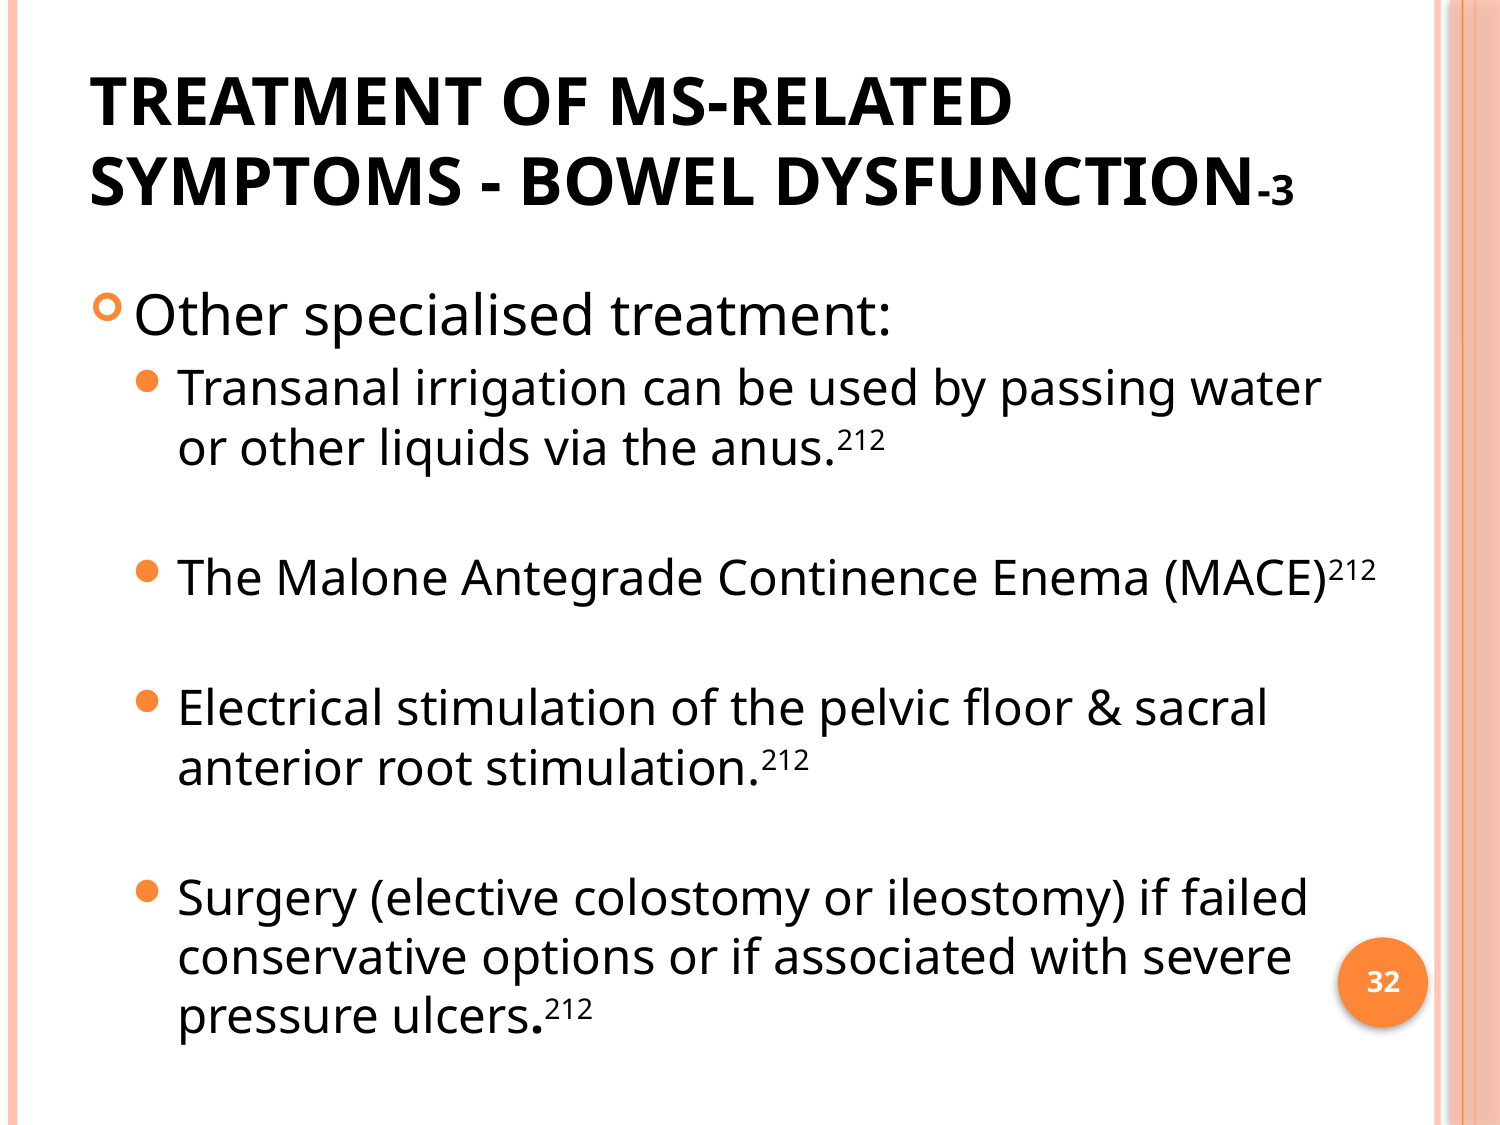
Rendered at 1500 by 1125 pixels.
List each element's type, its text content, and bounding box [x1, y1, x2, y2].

list Other specialised treatment: Transanal irrigation can be used by passing water or other liquids via the anus.212 The Malone Antegrade Continence Enema (MACE)212 Electrical stimulation of the pelvic floor & sacral anterior root stimulation.212 Surgery (elective colostomy or ileostomy) if failed conservative options or if associated with severe pressure ulcers.212 [75, 271, 1398, 1071]
slide_number 32 [1333, 940, 1434, 1027]
title Treatment of MS-related symptoms - Bowel dysfunction-3 [75, 38, 1409, 226]
